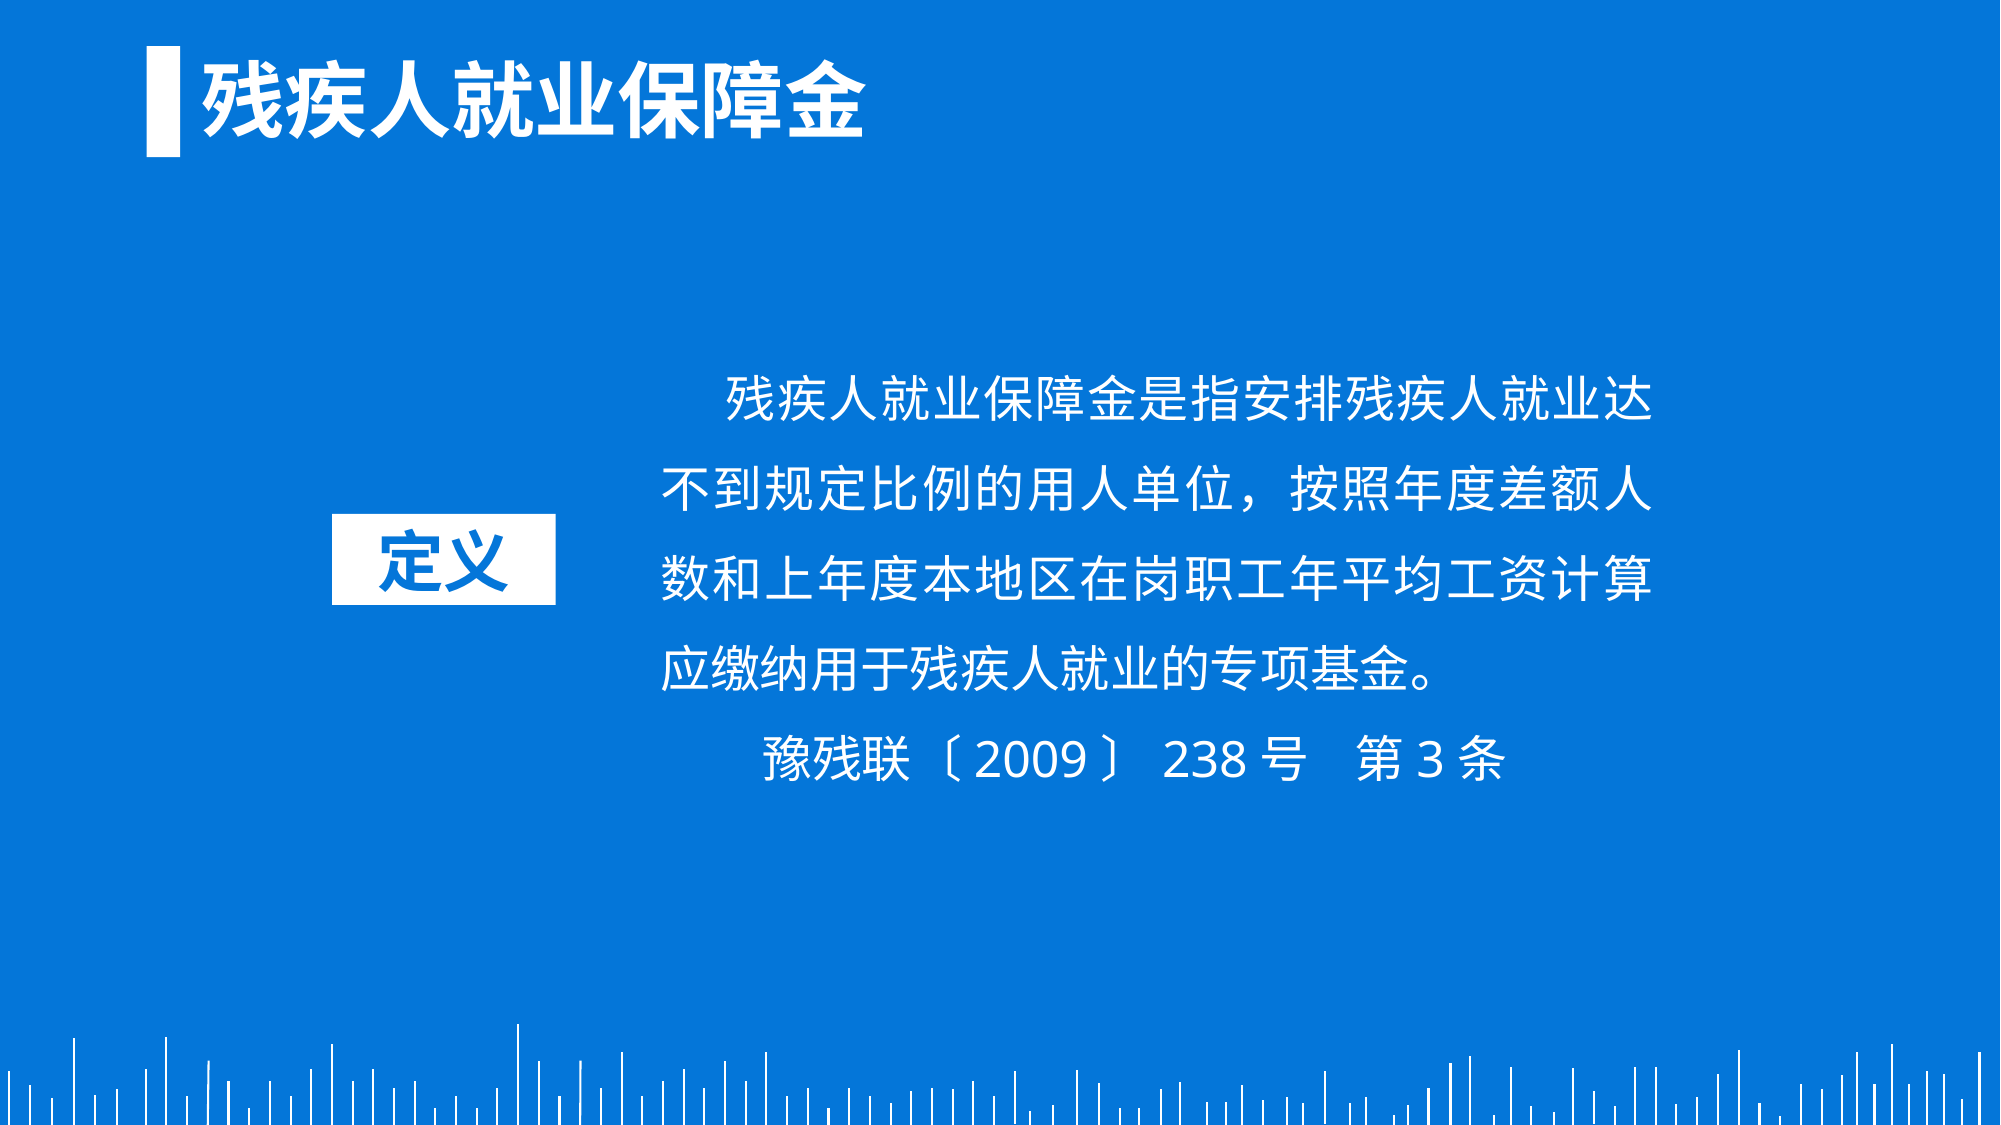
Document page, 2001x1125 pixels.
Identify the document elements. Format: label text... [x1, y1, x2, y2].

text_box [146, 45, 181, 158]
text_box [332, 330, 1669, 800]
text_box 残疾人就业保障金 [186, 41, 1189, 156]
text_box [8, 1024, 1980, 1125]
